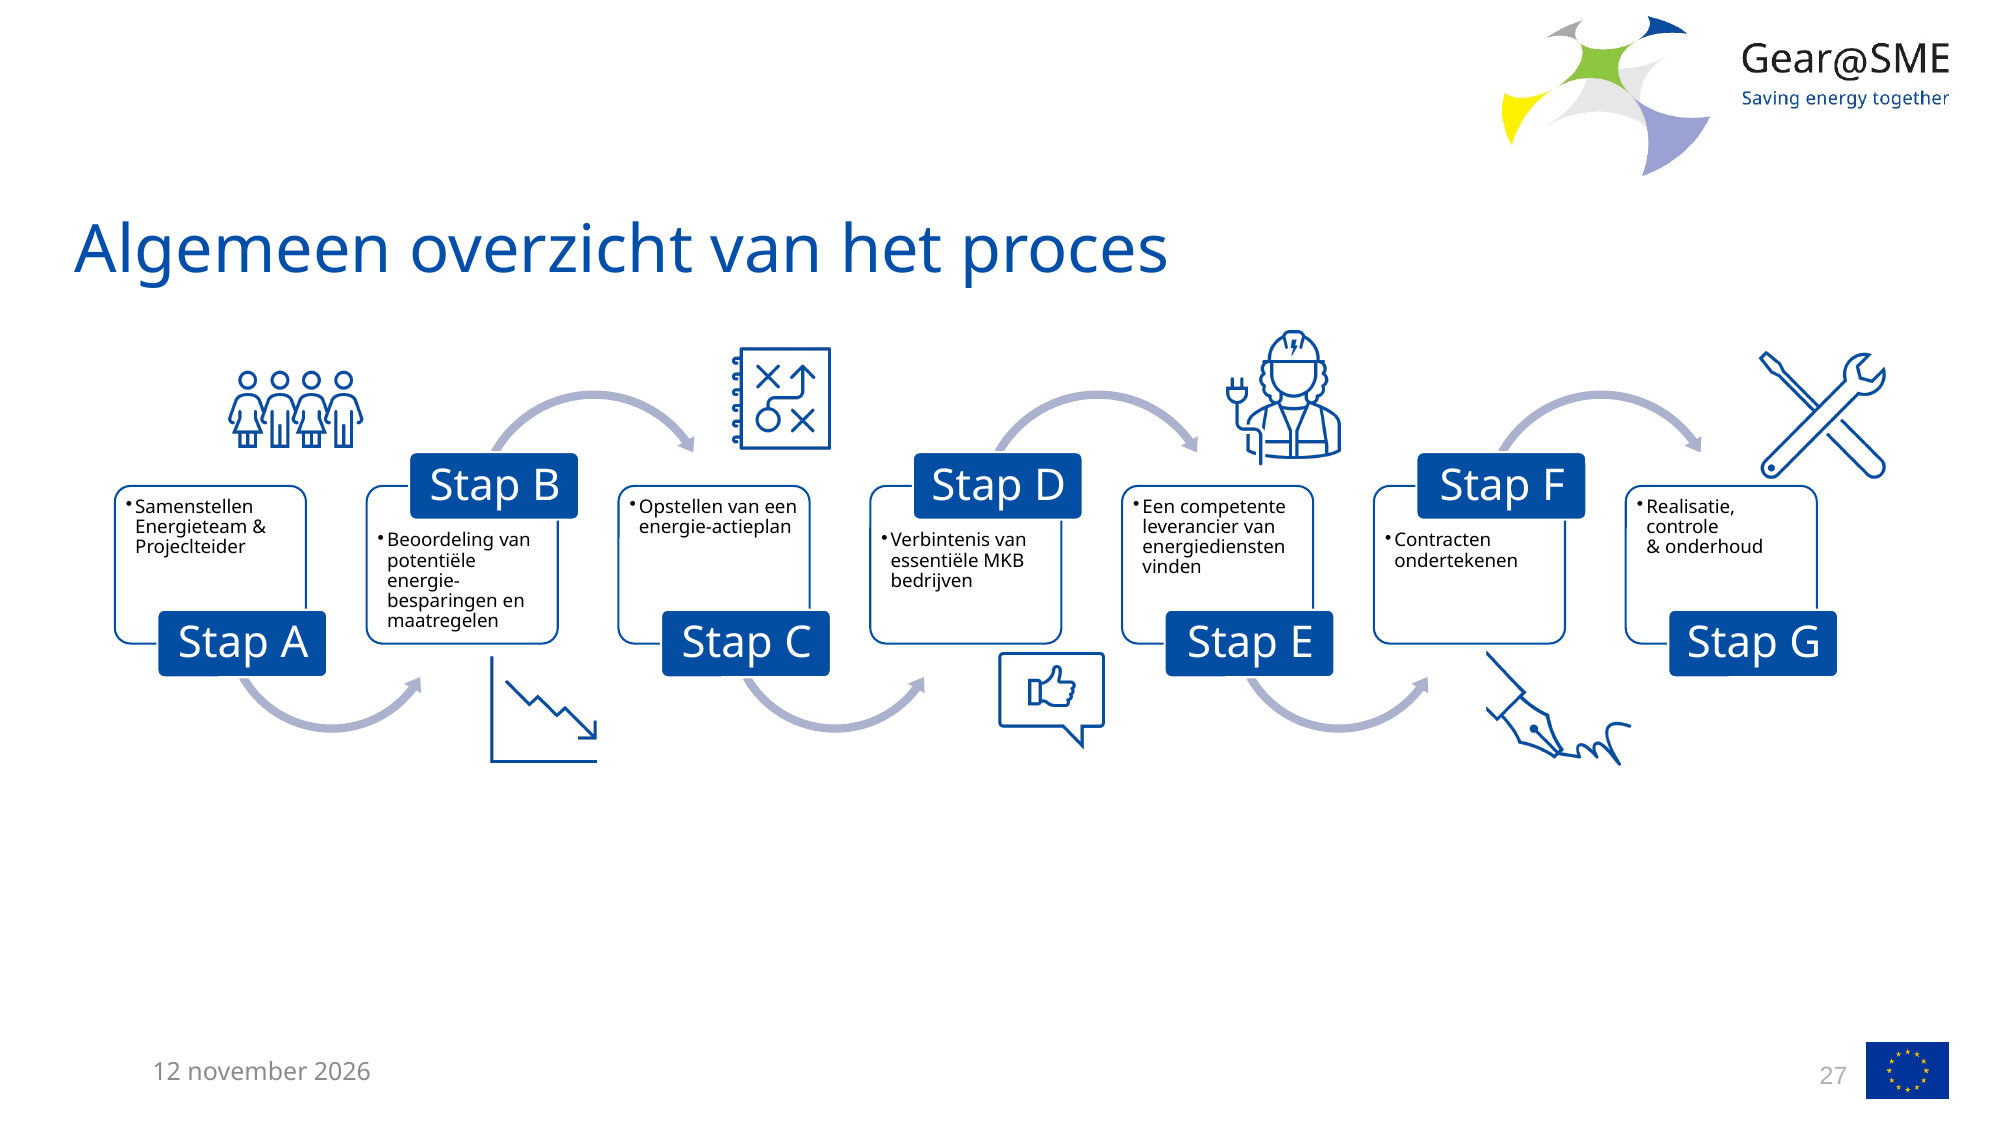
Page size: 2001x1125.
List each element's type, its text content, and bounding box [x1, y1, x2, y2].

picture [1483, 635, 1634, 786]
picture [705, 322, 856, 473]
picture [220, 336, 371, 487]
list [113, 213, 1839, 917]
slide_number 27 [1412, 1044, 1863, 1104]
picture [1747, 340, 1898, 491]
picture [976, 625, 1127, 776]
title Algemeen overzicht van het proces [59, 204, 1785, 299]
picture [1866, 1042, 1949, 1099]
picture [1502, 16, 1949, 176]
picture [1218, 322, 1369, 473]
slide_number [137, 1042, 588, 1103]
picture [468, 634, 619, 785]
